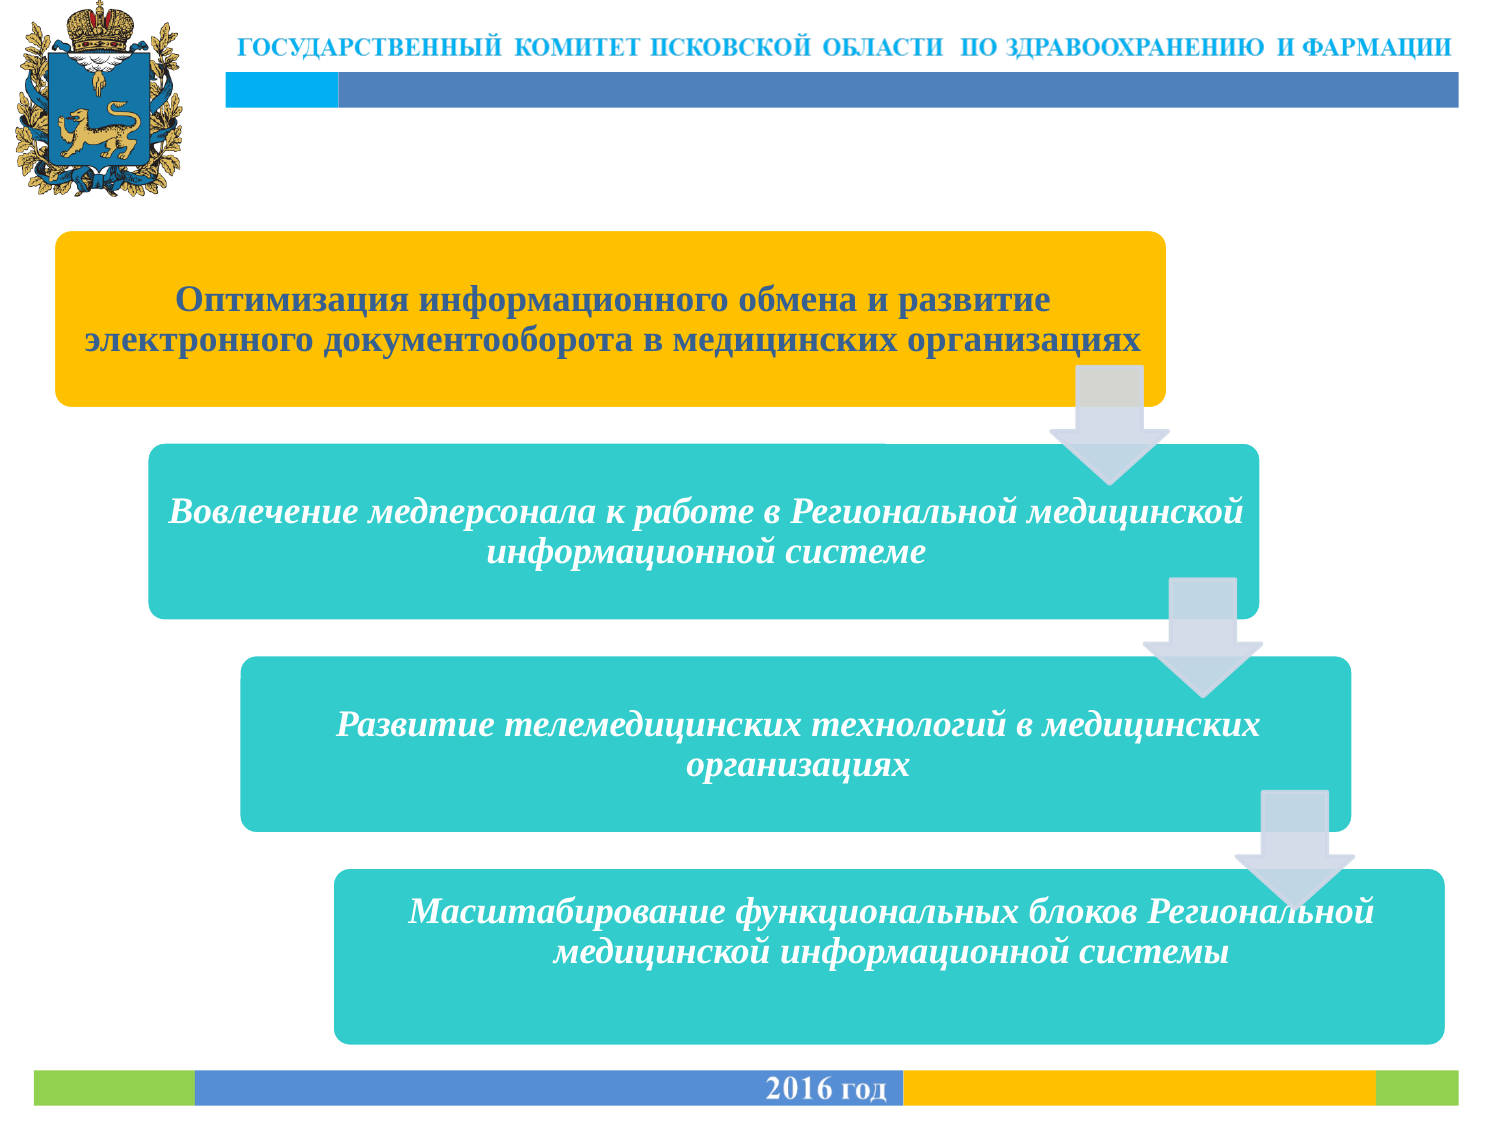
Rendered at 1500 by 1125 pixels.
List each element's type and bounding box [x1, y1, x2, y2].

picture [714, 1056, 940, 1125]
picture [206, 16, 1482, 77]
text_box [52, 228, 1448, 1048]
picture [0, 0, 197, 197]
